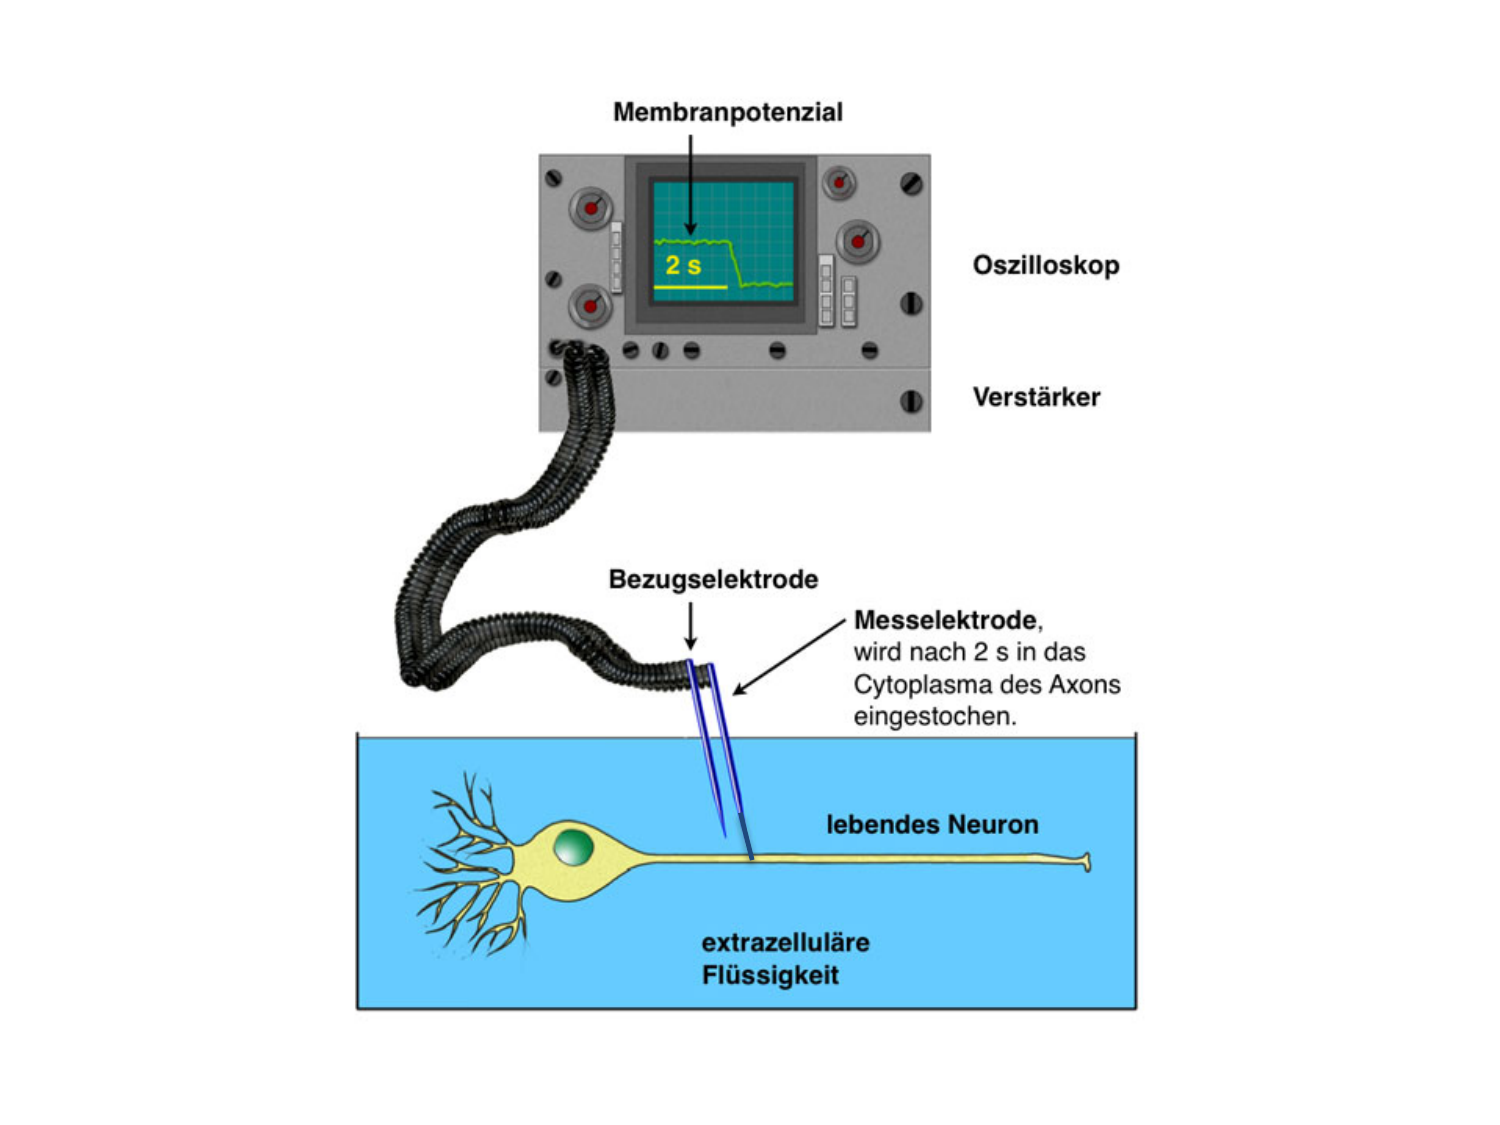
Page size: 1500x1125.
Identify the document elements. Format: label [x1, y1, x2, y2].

picture [343, 85, 1157, 1031]
text_box [740, 812, 753, 861]
